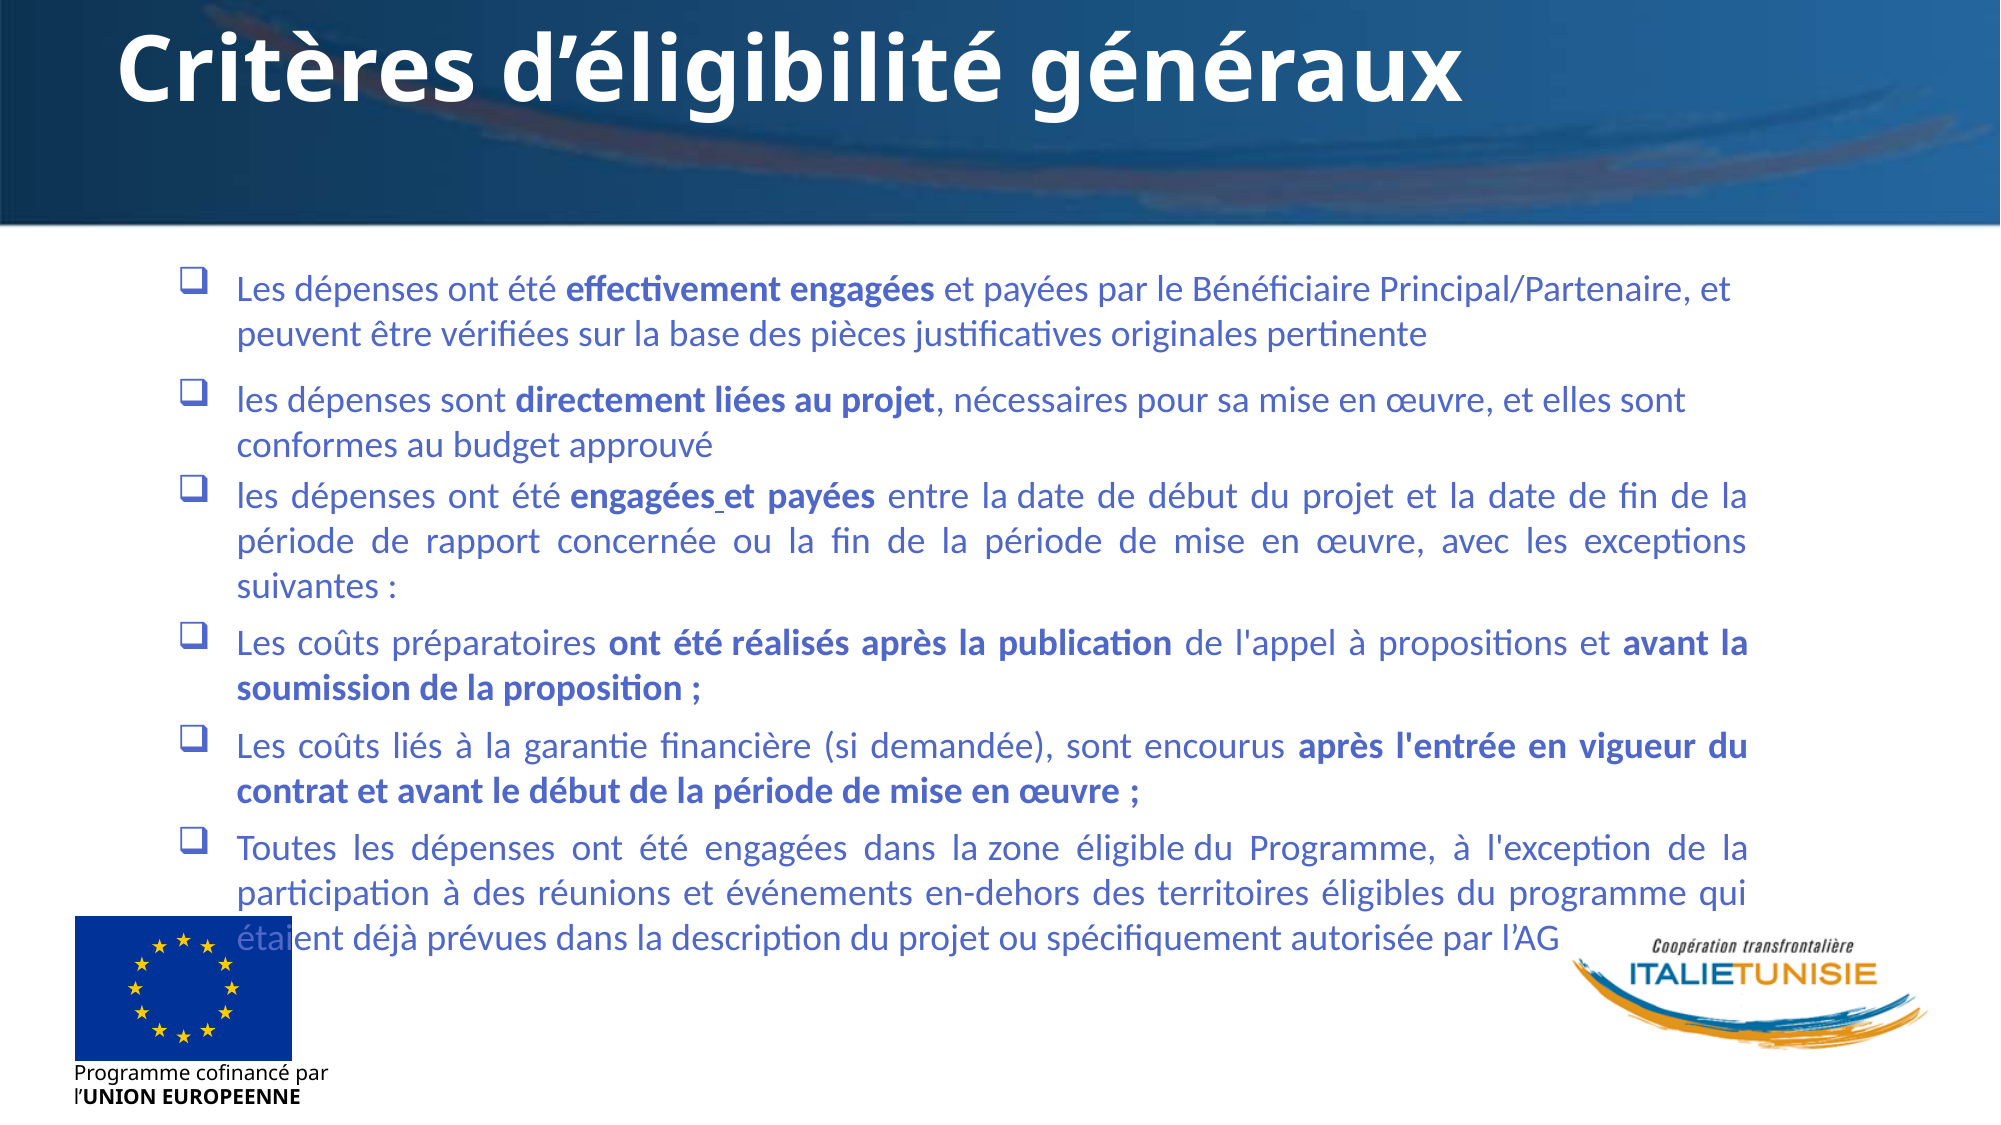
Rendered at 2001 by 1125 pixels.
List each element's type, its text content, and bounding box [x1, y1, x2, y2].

list Les dépenses ont été effectivement engagées et payées par le Bénéficiaire Principal/Partenaire, et peuvent être vérifiées sur la base des pièces justificatives originales pertinente les dépenses sont directement liées au projet, nécessaires pour sa mise en œuvre, et elles sont conformes au budget approuvé les dépenses ont été engagées et payées entre la date de début du projet et la date de fin de la période de rapport concernée ou la fin de la période de mise en œuvre, avec les exceptions suivantes : Les coûts préparatoires ont été réalisés après la publication de l'appel à propositions et avant la soumission de la proposition ; Les coûts liés à la garantie financière (si demandée), sont encourus après l'entrée en vigueur du contrat et avant le début de la période de mise en œuvre ; Toutes les dépenses ont été engagées dans la zone éligible du Programme, à l'exception de la participation à des réunions et événements en-dehors des territoires éligibles du programme qui étaient déjà prévues dans la description du projet ou spécifiquement autorisée par l’AG [162, 256, 1764, 1034]
picture [1559, 894, 1942, 1085]
picture [0, 0, 2000, 229]
title Critères d’éligibilité généraux [100, 14, 1826, 233]
picture [75, 916, 292, 1061]
